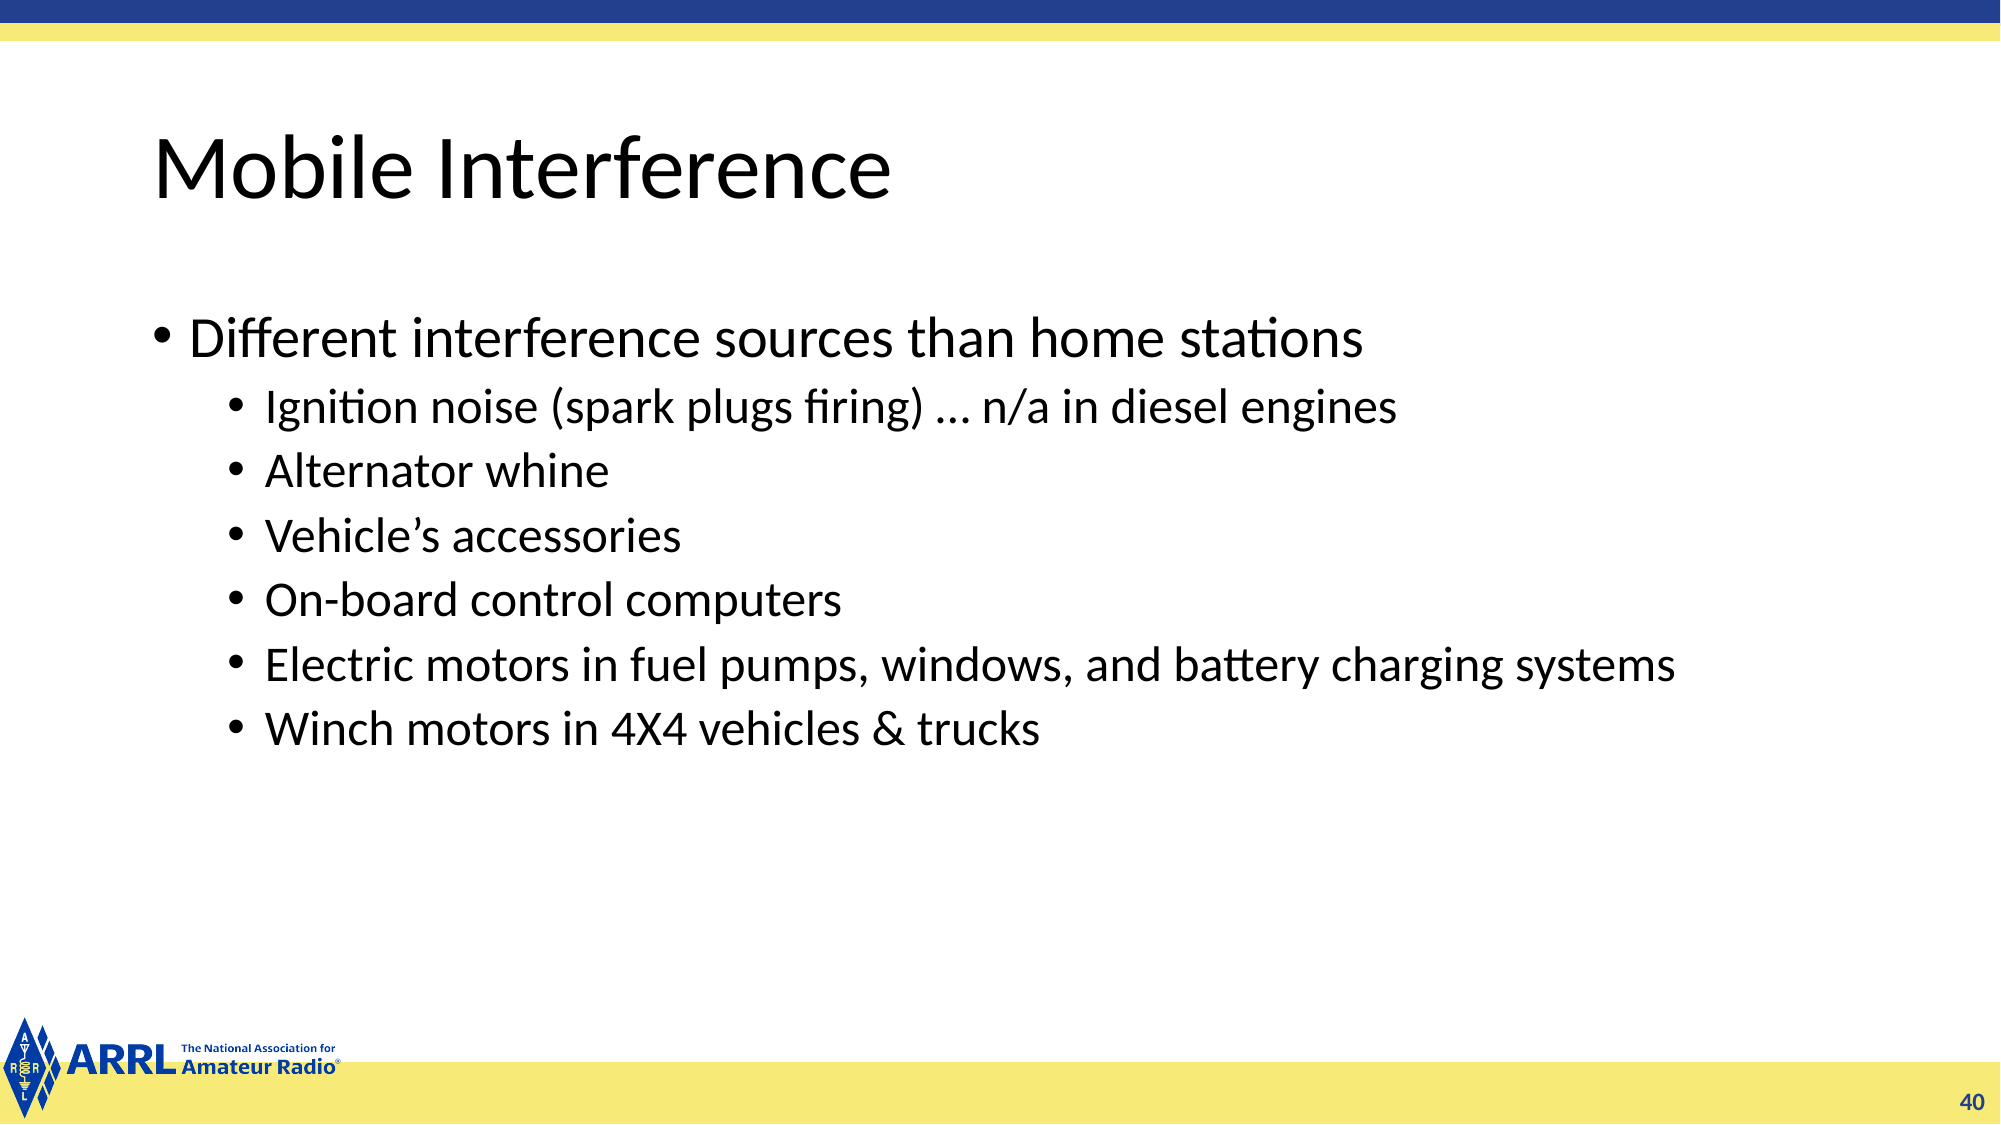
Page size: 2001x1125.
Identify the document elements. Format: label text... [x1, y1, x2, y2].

title Mobile Interference [137, 59, 1863, 278]
picture [1, 1015, 342, 1121]
list Different interference sources than home stations Ignition noise (spark plugs firing) … n/a in diesel engines Alternator whine Vehicle’s accessories On-board control computers Electric motors in fuel pumps, windows, and battery charging systems Winch motors in 4X4 vehicles & trucks [137, 299, 1863, 1014]
